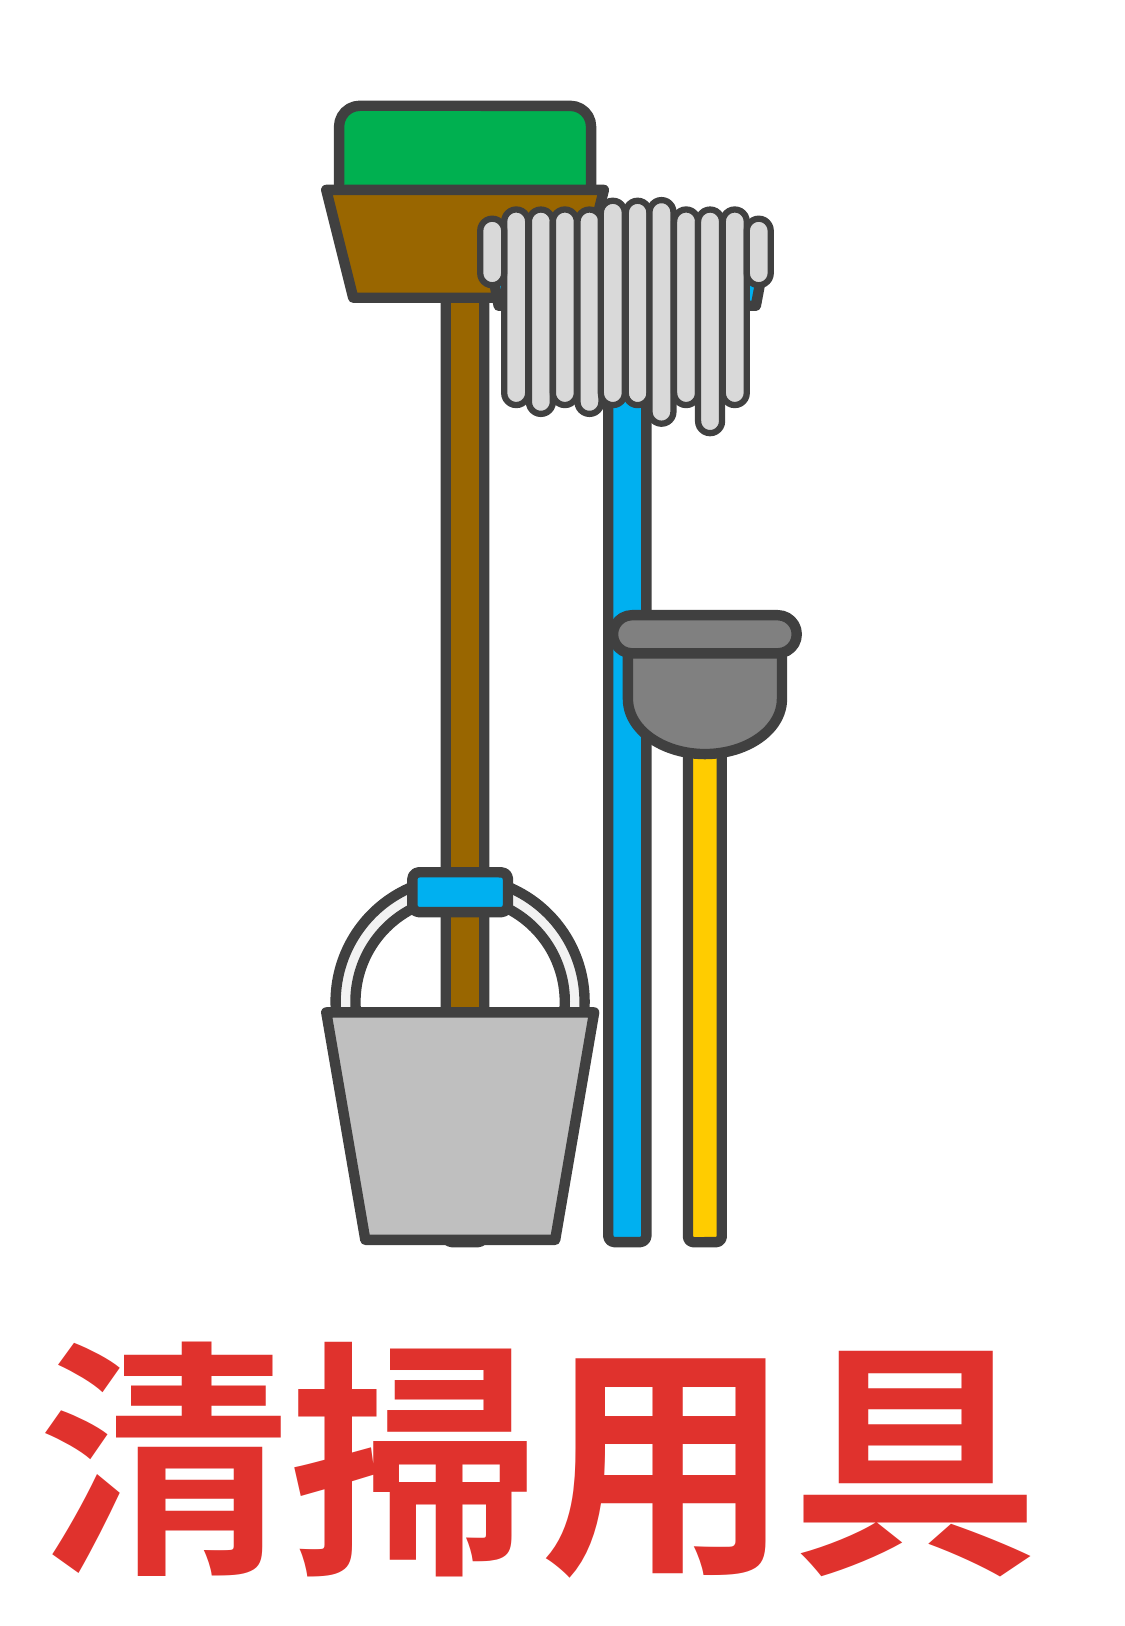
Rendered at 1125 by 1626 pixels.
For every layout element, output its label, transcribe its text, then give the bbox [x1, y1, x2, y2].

text_box 清掃用具 [23, 1296, 1106, 1612]
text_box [325, 105, 797, 1243]
